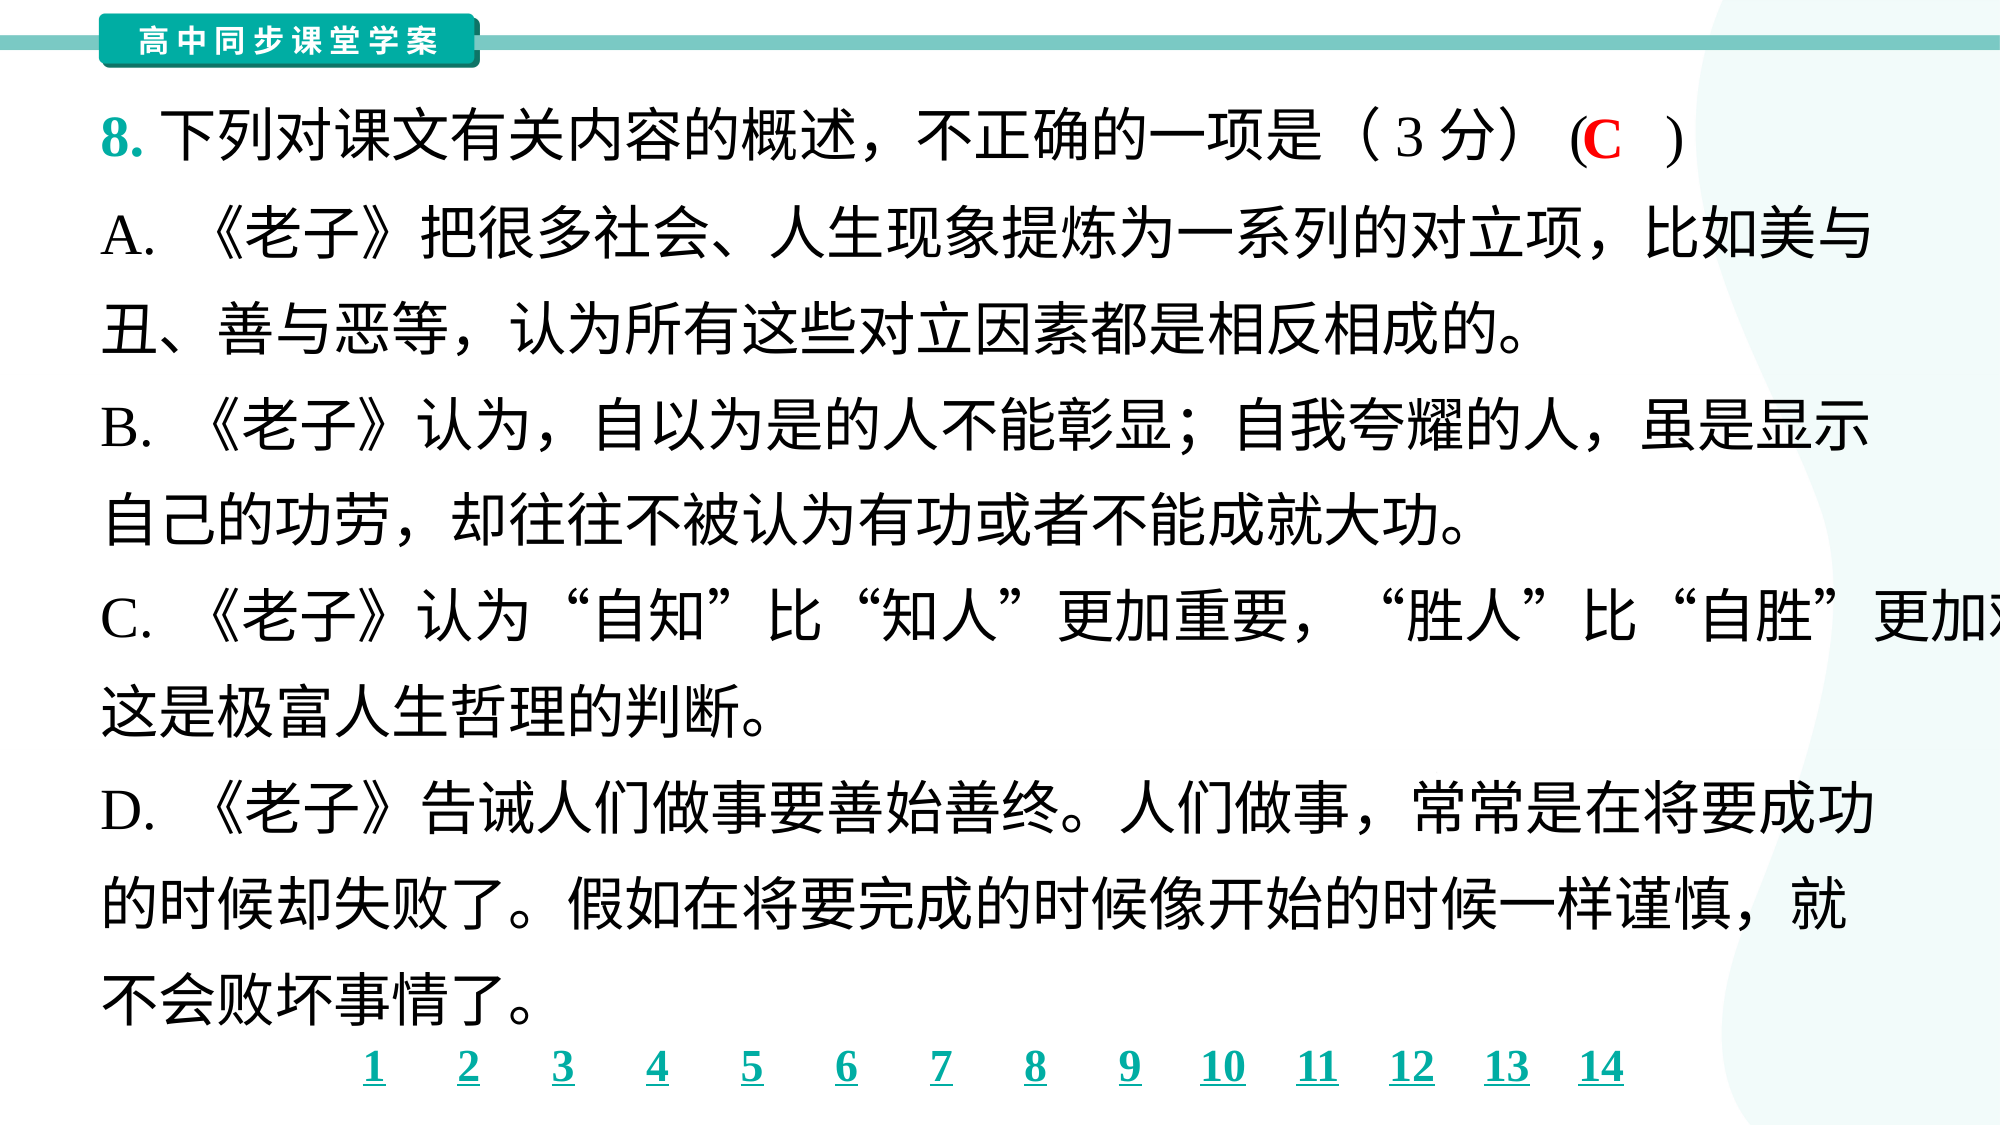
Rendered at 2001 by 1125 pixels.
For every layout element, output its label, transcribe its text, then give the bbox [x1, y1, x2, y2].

text_box 8.下列对课文有关内容的概述，不正确的一项是（3分）( ) [1646, 76, 1899, 169]
picture [0, 0, 2000, 1125]
text_box C [1560, 76, 1646, 170]
text_box A. 《老子》把很多社会、人生现象提炼为一系列的对立项，比如美与 丑、善与恶等，认为所有这些对立因素都是相反相成的。 B. 《老子》认为，自以为是的人不能彰显；自我夸耀的人，虽是显示 自己的功劳，却往往不被认为有功或者不能成就大功。 C. 《老子》认为“自知”比“知人”更加重要，“胜人”比“自胜”更加难得。 这是极富人生哲理的判断。 D. 《老子》告诫人们做事要善始善终。人们做事，常常是在将要成功 的时候却失败了。假如在将要完成的时候像开始的时候一样谨慎，就 不会败坏事情了。 [100, 170, 1899, 1033]
text_box 8.下列对课文有关内容的概述，不正确的一项是（3分）( ) [100, 76, 1560, 169]
